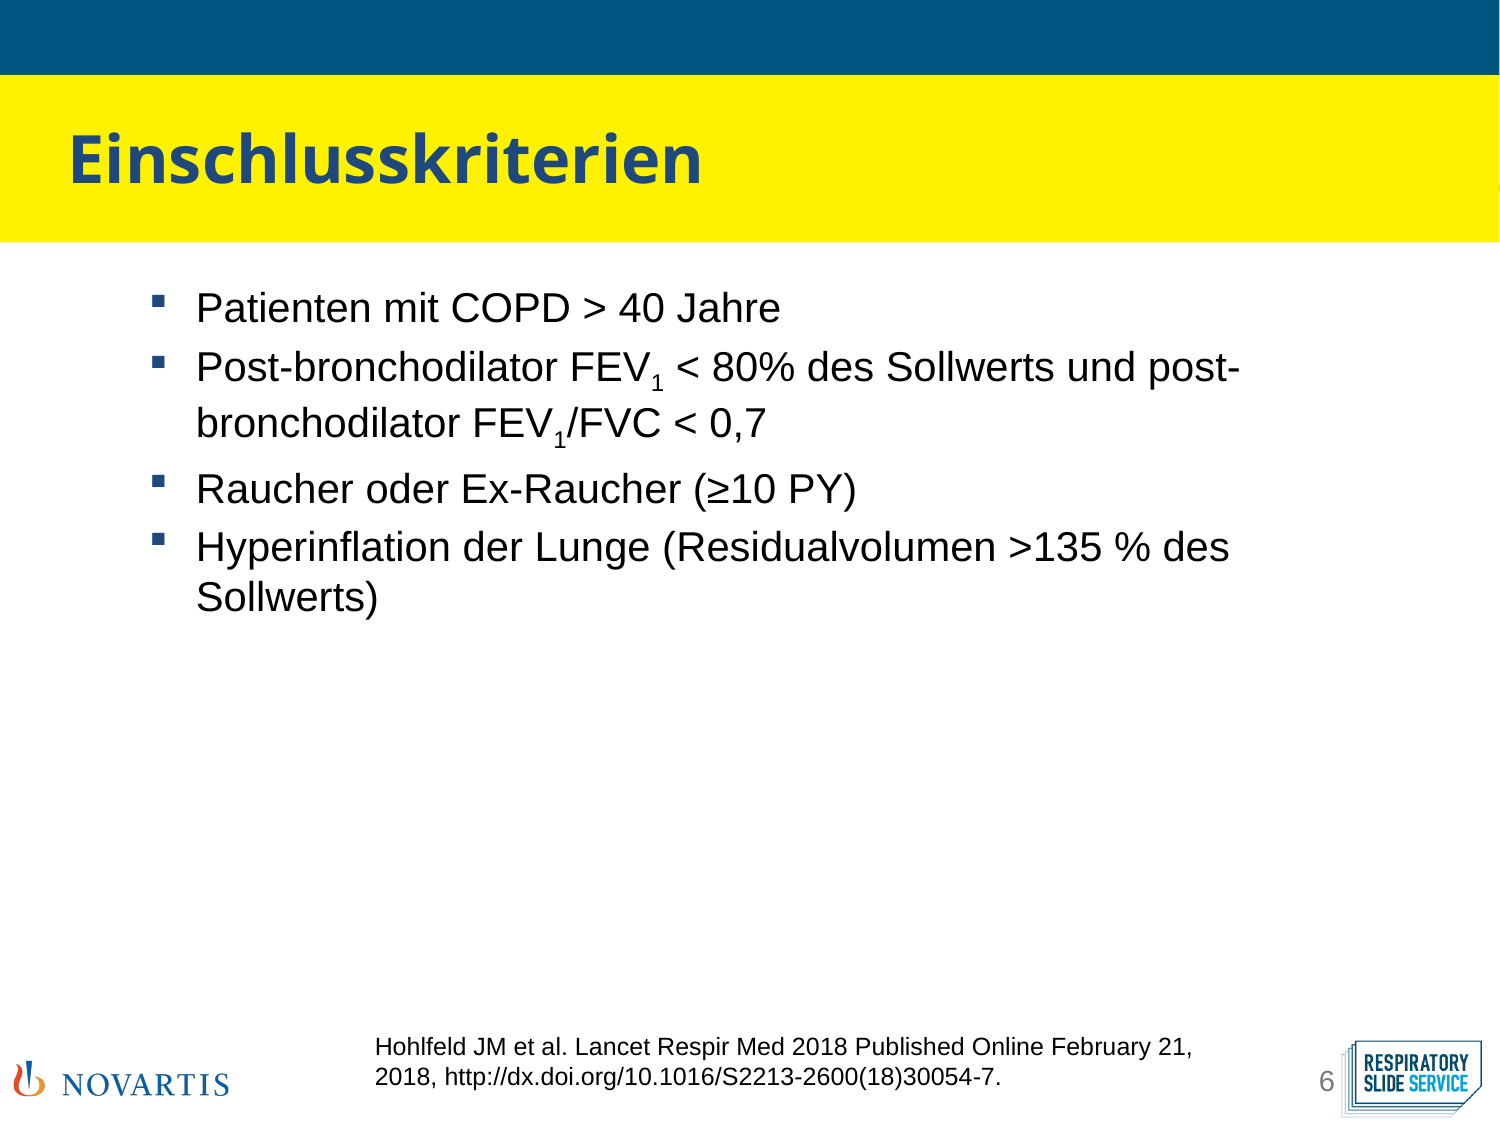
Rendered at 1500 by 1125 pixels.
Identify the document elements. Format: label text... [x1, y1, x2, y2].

text_box Hohlfeld JM et al. Lancet Respir Med 2018 Published Online February 21, 2018, http://dx.doi.org/10.1016/S2213-2600(18)30054-7. [360, 1023, 1246, 1078]
picture [1328, 1027, 1497, 1125]
text_box Einschlusskriterien [67, 87, 1418, 227]
picture [11, 1058, 231, 1099]
list Patienten mit COPD > 40 Jahre Post-bronchodilator FEV1 < 80% des Sollwerts und post-bronchodilator FEV1/FVC < 0,7 Raucher oder Ex-Raucher (≥10 PY) Hyperinflation der Lunge (Residualvolumen >135 % des Sollwerts) [73, 280, 1423, 996]
